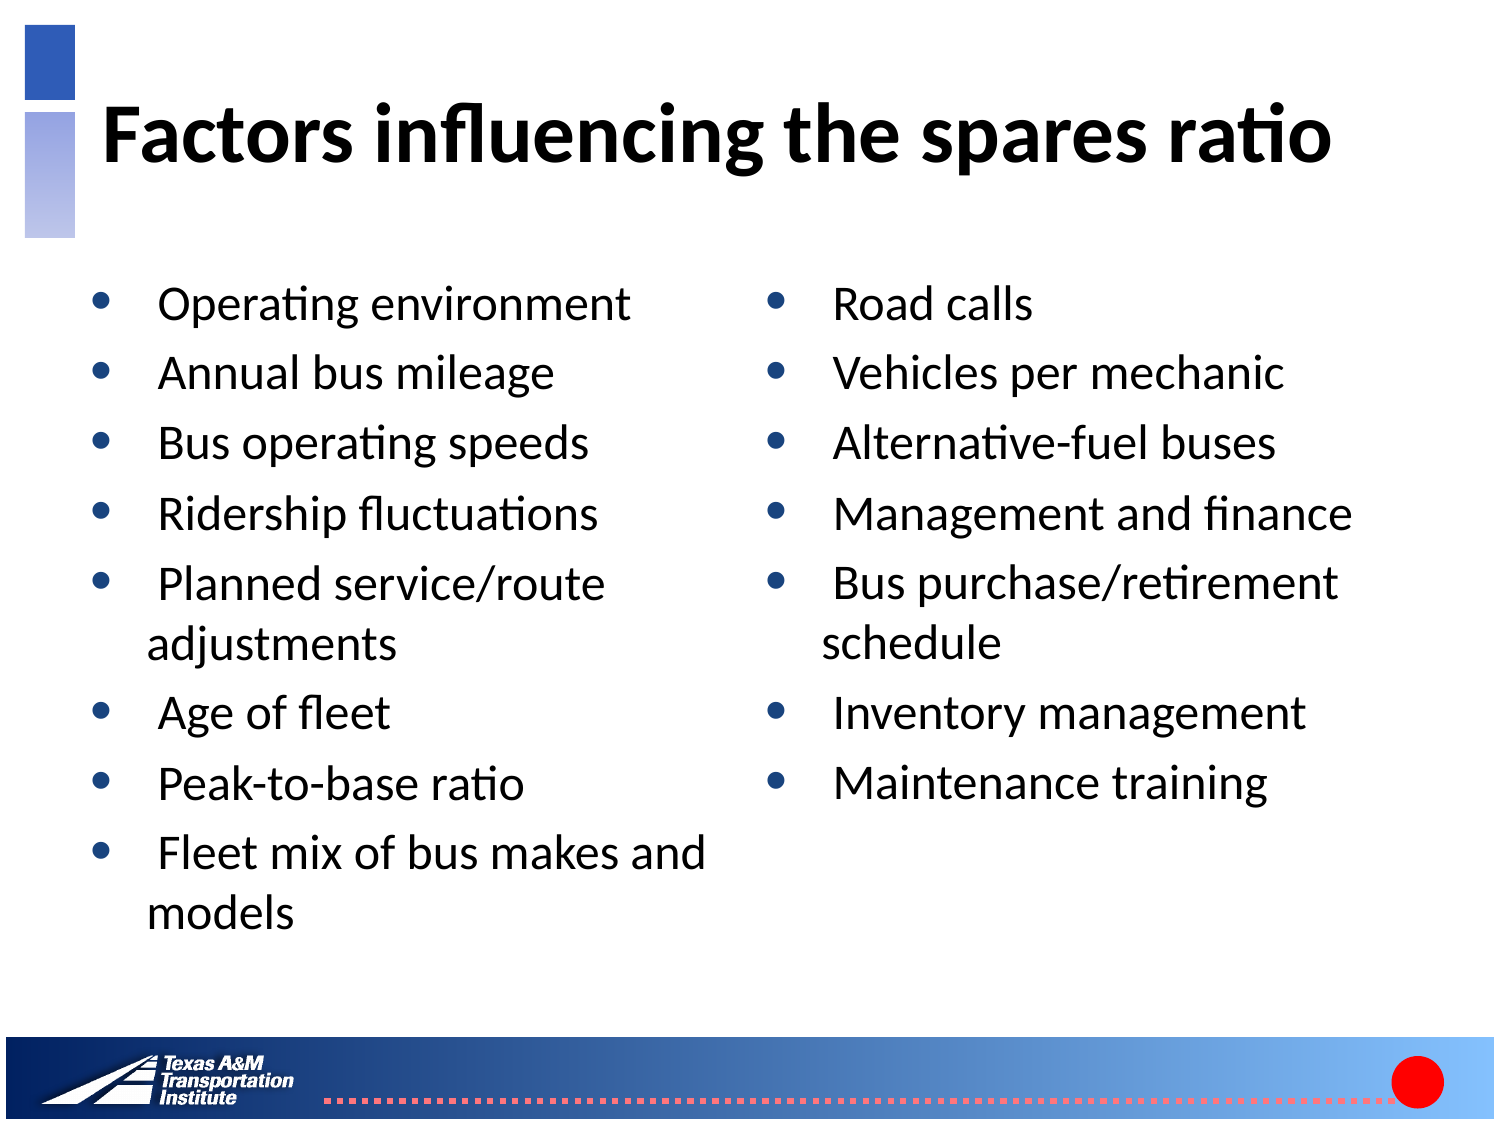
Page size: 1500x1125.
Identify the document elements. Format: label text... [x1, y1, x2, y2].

text_box Road calls Vehicles per mechanic Alternative-fuel buses Management and finance Bus purchase/retirement schedule Inventory management Maintenance training [749, 262, 1425, 818]
title Factors influencing the spares ratio [87, 24, 1425, 233]
picture [37, 1037, 300, 1125]
list Operating environment Annual bus mileage Bus operating speeds Ridership fluctuations Planned service/route adjustments Age of fleet Peak-to-base ratio Fleet mix of bus makes and models [75, 262, 750, 948]
